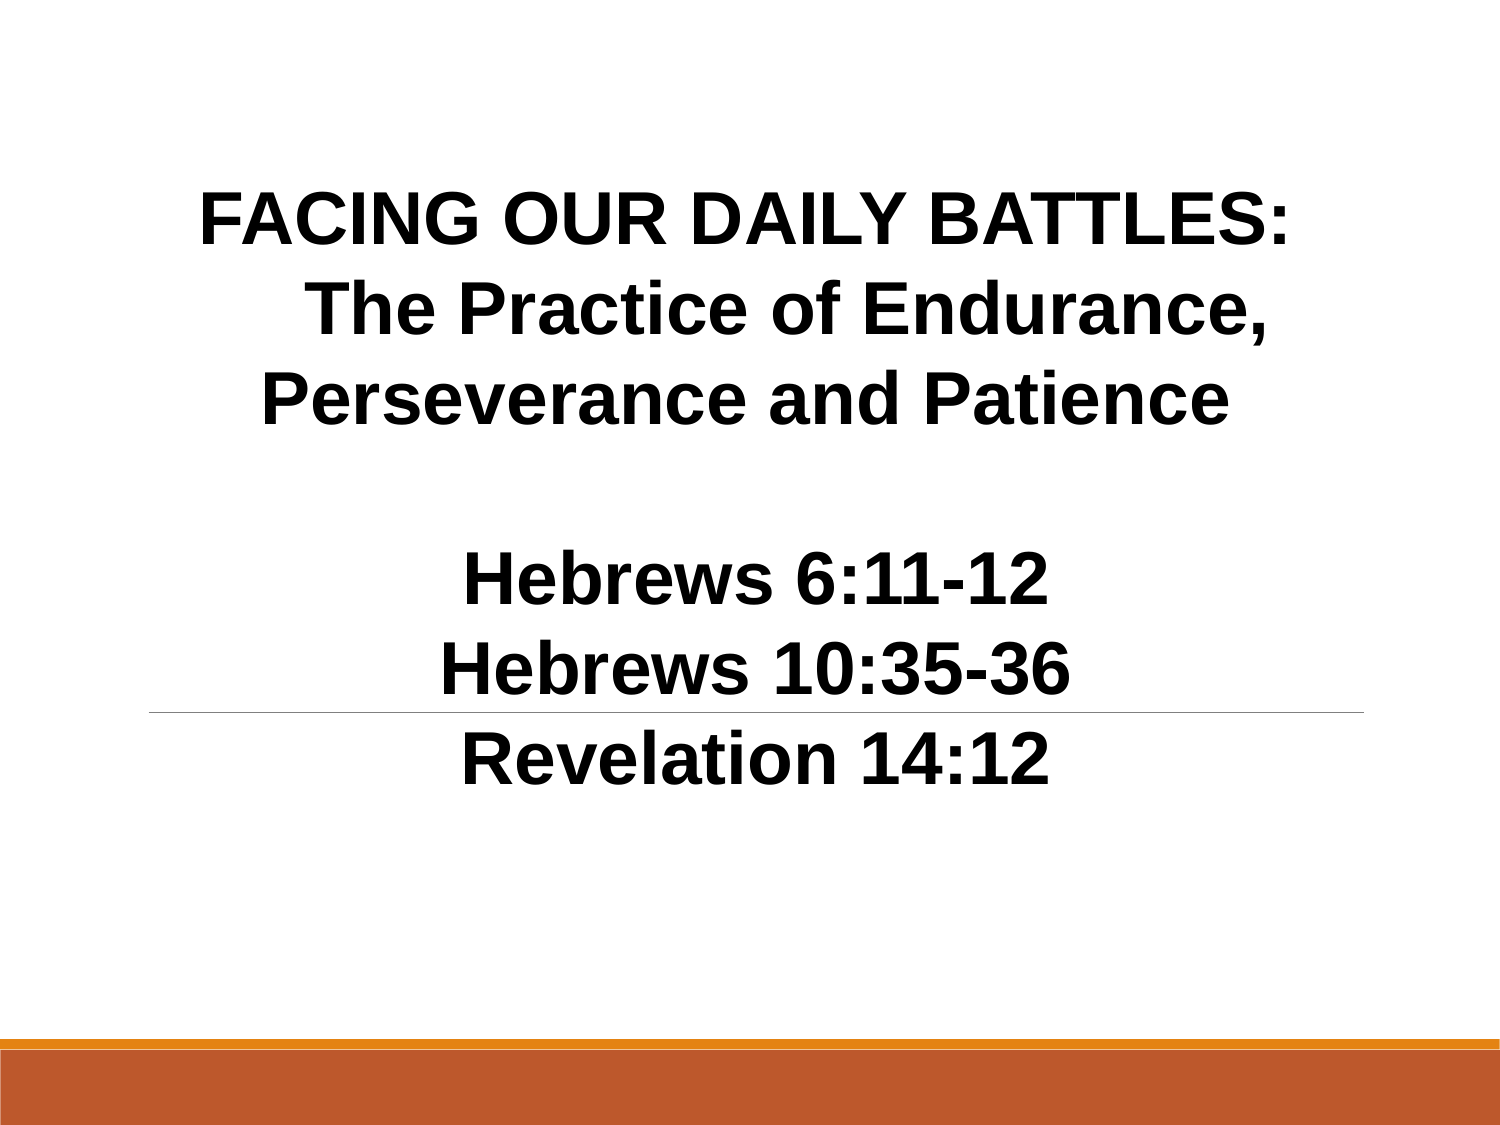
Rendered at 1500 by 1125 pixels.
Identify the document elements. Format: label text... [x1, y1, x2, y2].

text_box FACING OUR DAILY BATTLES: The Practice of Endurance, Perseverance and Patience Hebrews 6:11-12 Hebrews 10:35-36 Revelation 14:12 [174, 162, 1338, 808]
